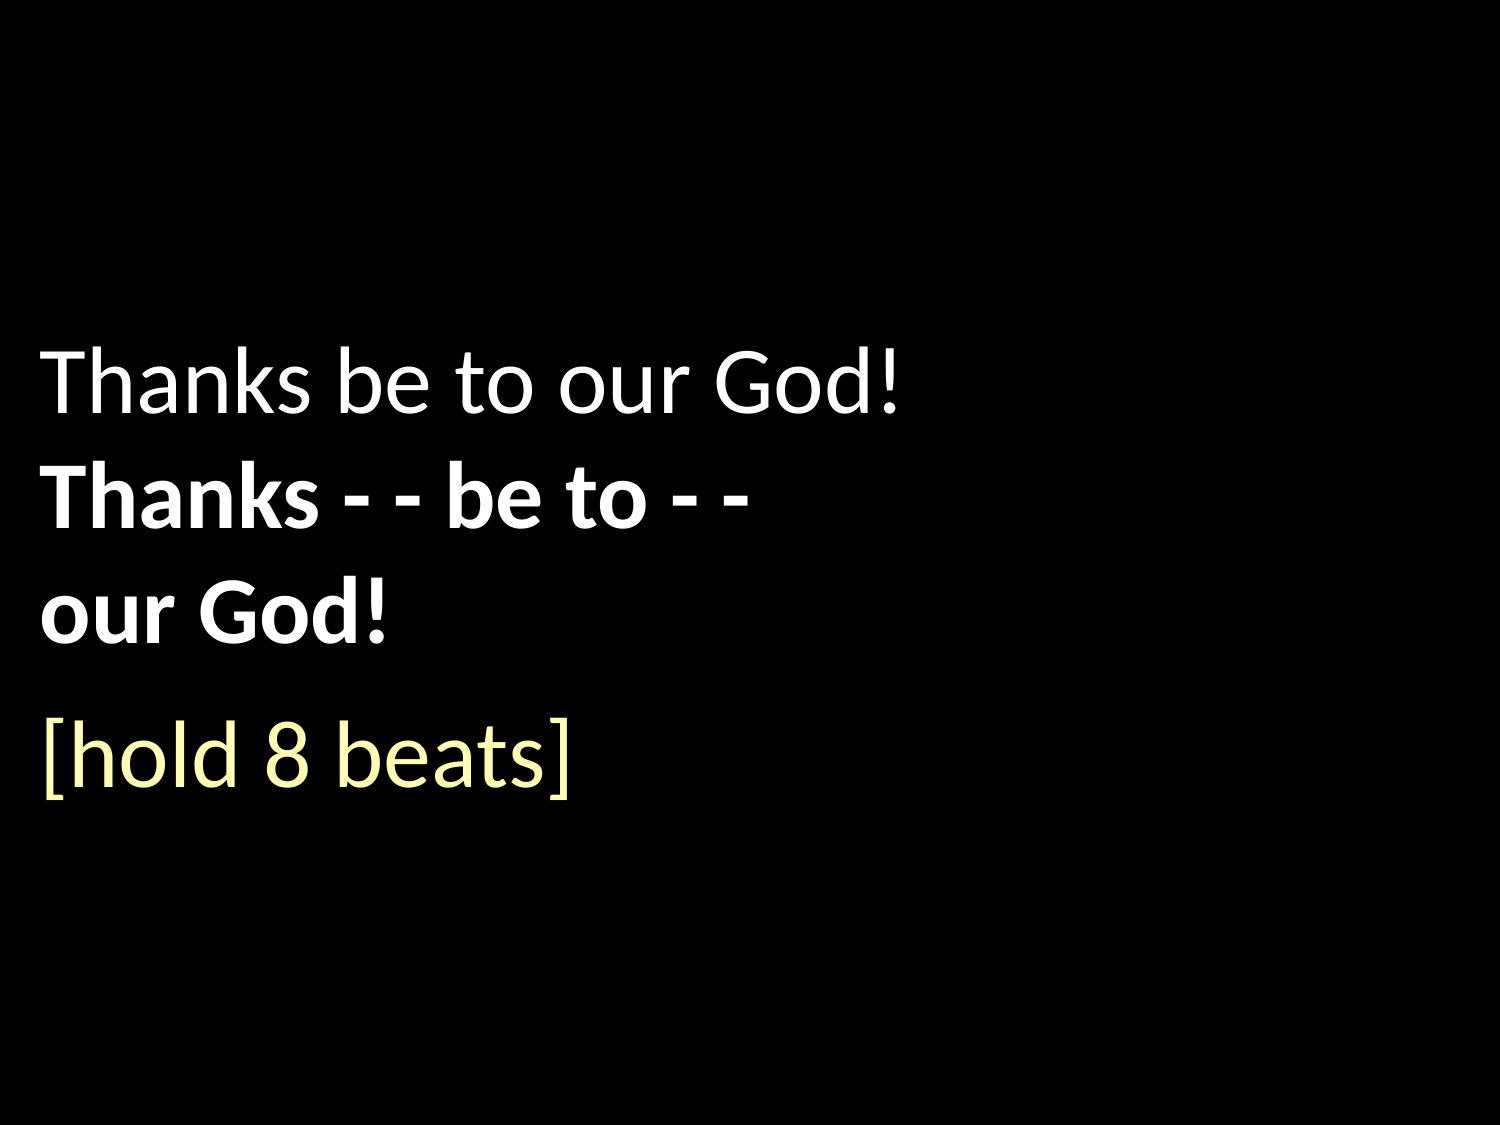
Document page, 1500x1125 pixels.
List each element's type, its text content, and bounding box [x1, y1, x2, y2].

text_box Thanks be to our God! Thanks - - be to - - our God! [hold 8 beats] [24, 24, 1475, 1100]
